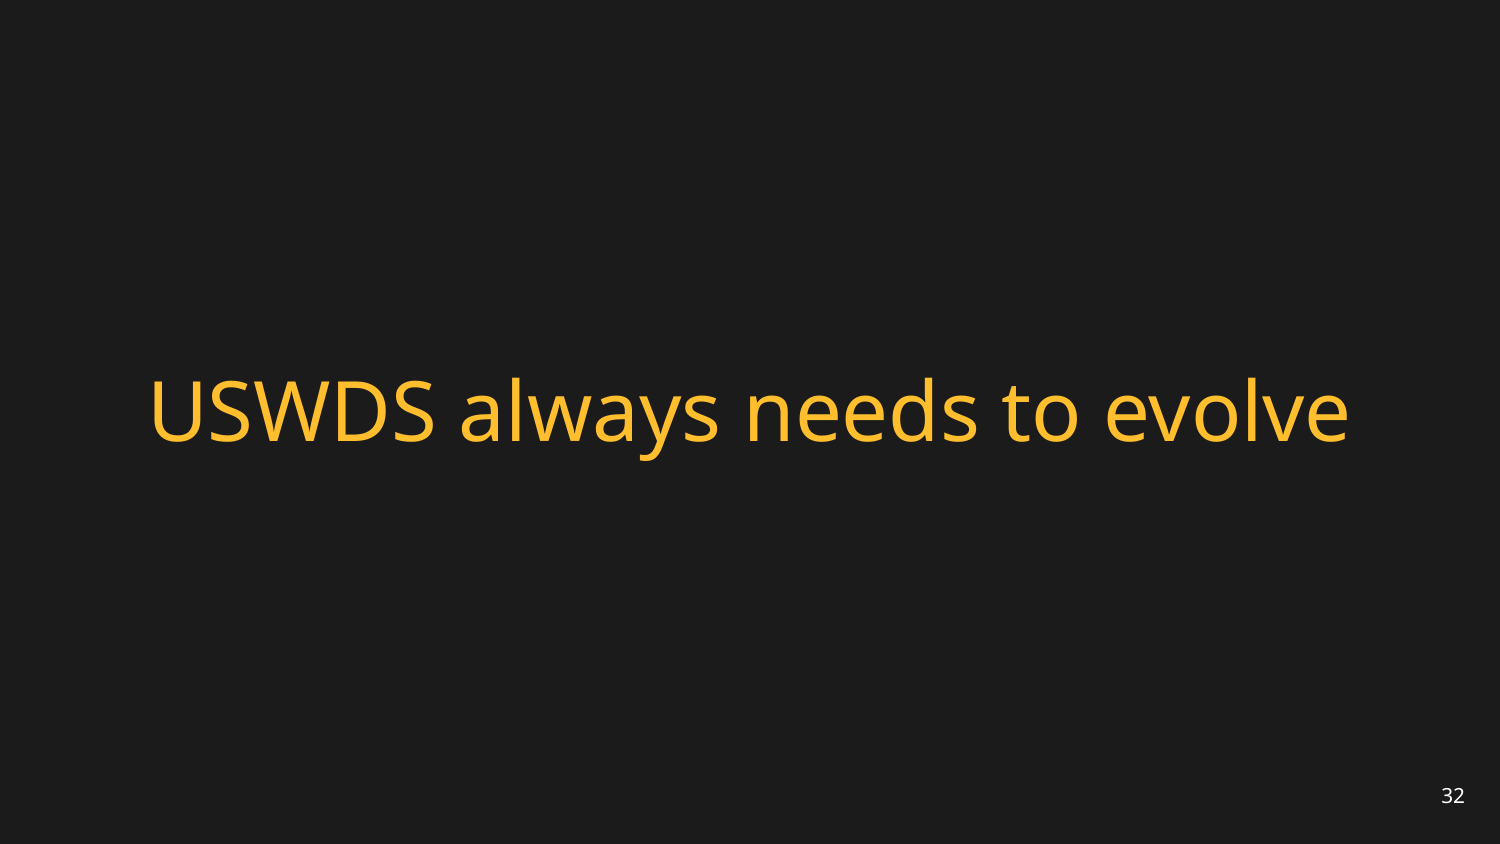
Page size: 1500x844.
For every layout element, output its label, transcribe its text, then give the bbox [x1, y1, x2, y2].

title USWDS always needs to evolve [51, 72, 1449, 753]
slide_number 32 [1389, 764, 1480, 830]
